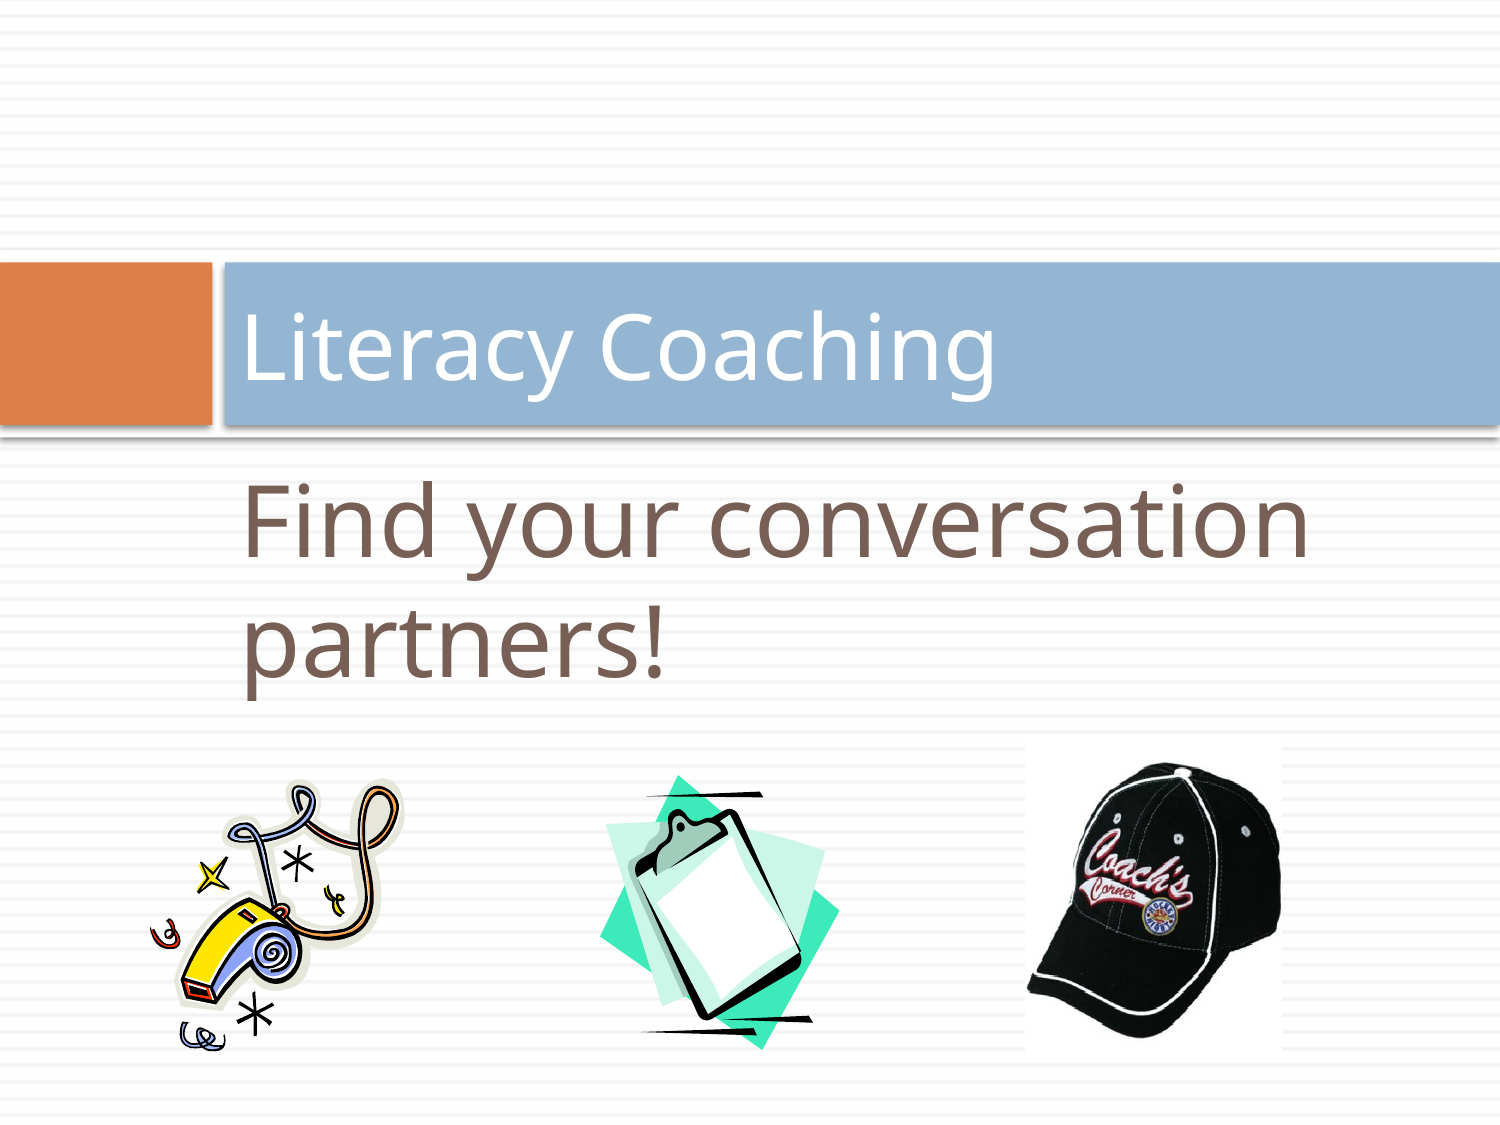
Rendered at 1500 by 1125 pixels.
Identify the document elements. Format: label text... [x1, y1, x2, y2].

picture [149, 774, 409, 1056]
list Find your conversation partners! [225, 450, 1394, 725]
picture [599, 774, 840, 1051]
title Literacy Coaching [225, 262, 1475, 425]
picture [1024, 737, 1282, 1057]
